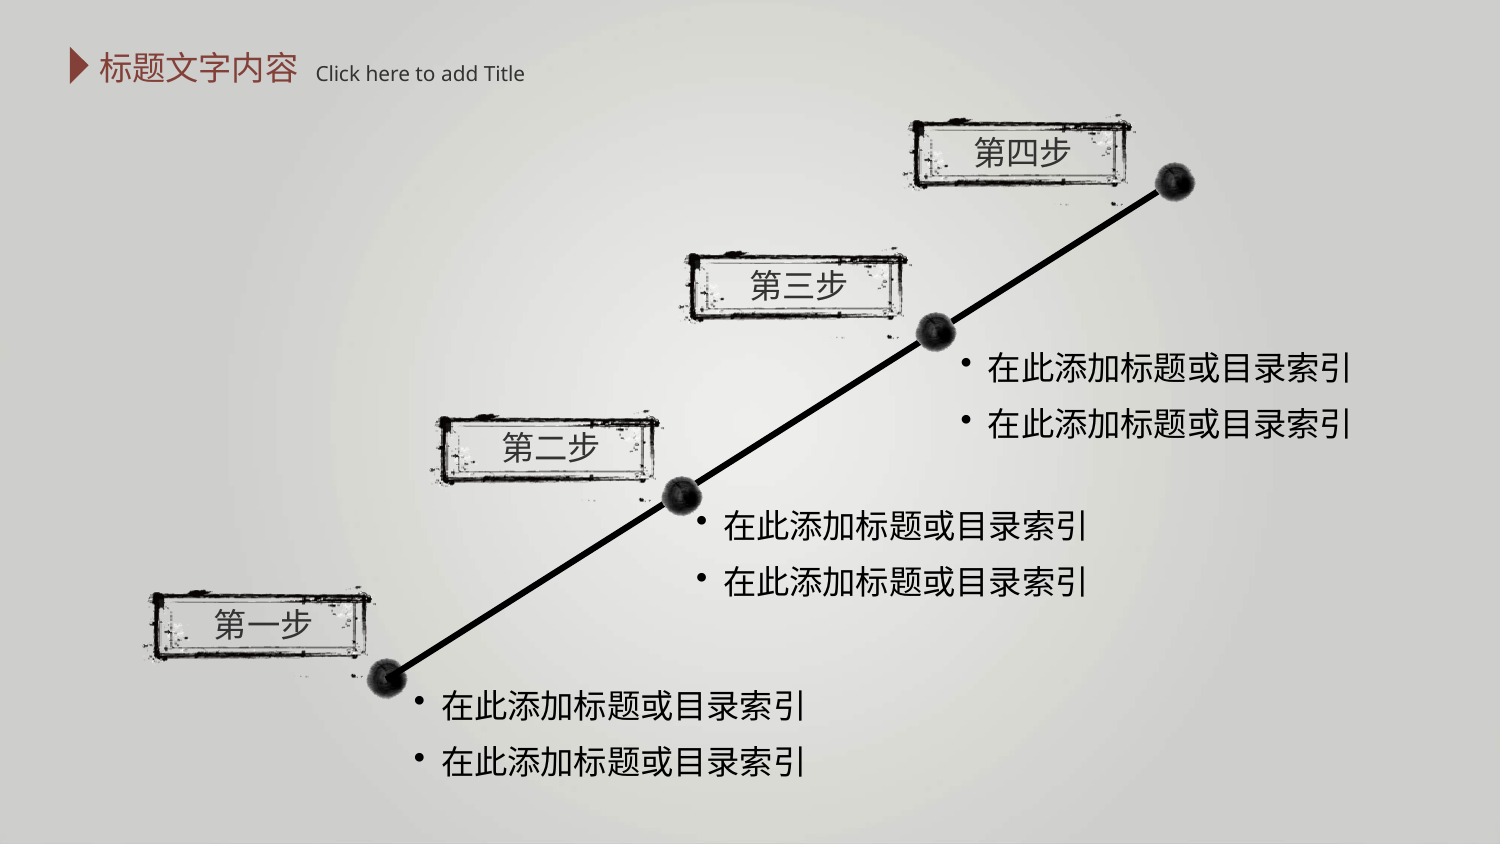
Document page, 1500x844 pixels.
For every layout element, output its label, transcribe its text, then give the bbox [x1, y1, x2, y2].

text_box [901, 112, 1140, 207]
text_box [361, 159, 1200, 704]
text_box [141, 584, 380, 679]
picture [0, 0, 1500, 844]
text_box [677, 245, 916, 340]
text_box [69, 39, 547, 95]
text_box 在此添加标题或目录索引 在此添加标题或目录索引 [399, 704, 907, 789]
text_box 在此添加标题或目录索引 在此添加标题或目录索引 [1200, 339, 1454, 451]
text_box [428, 408, 668, 503]
